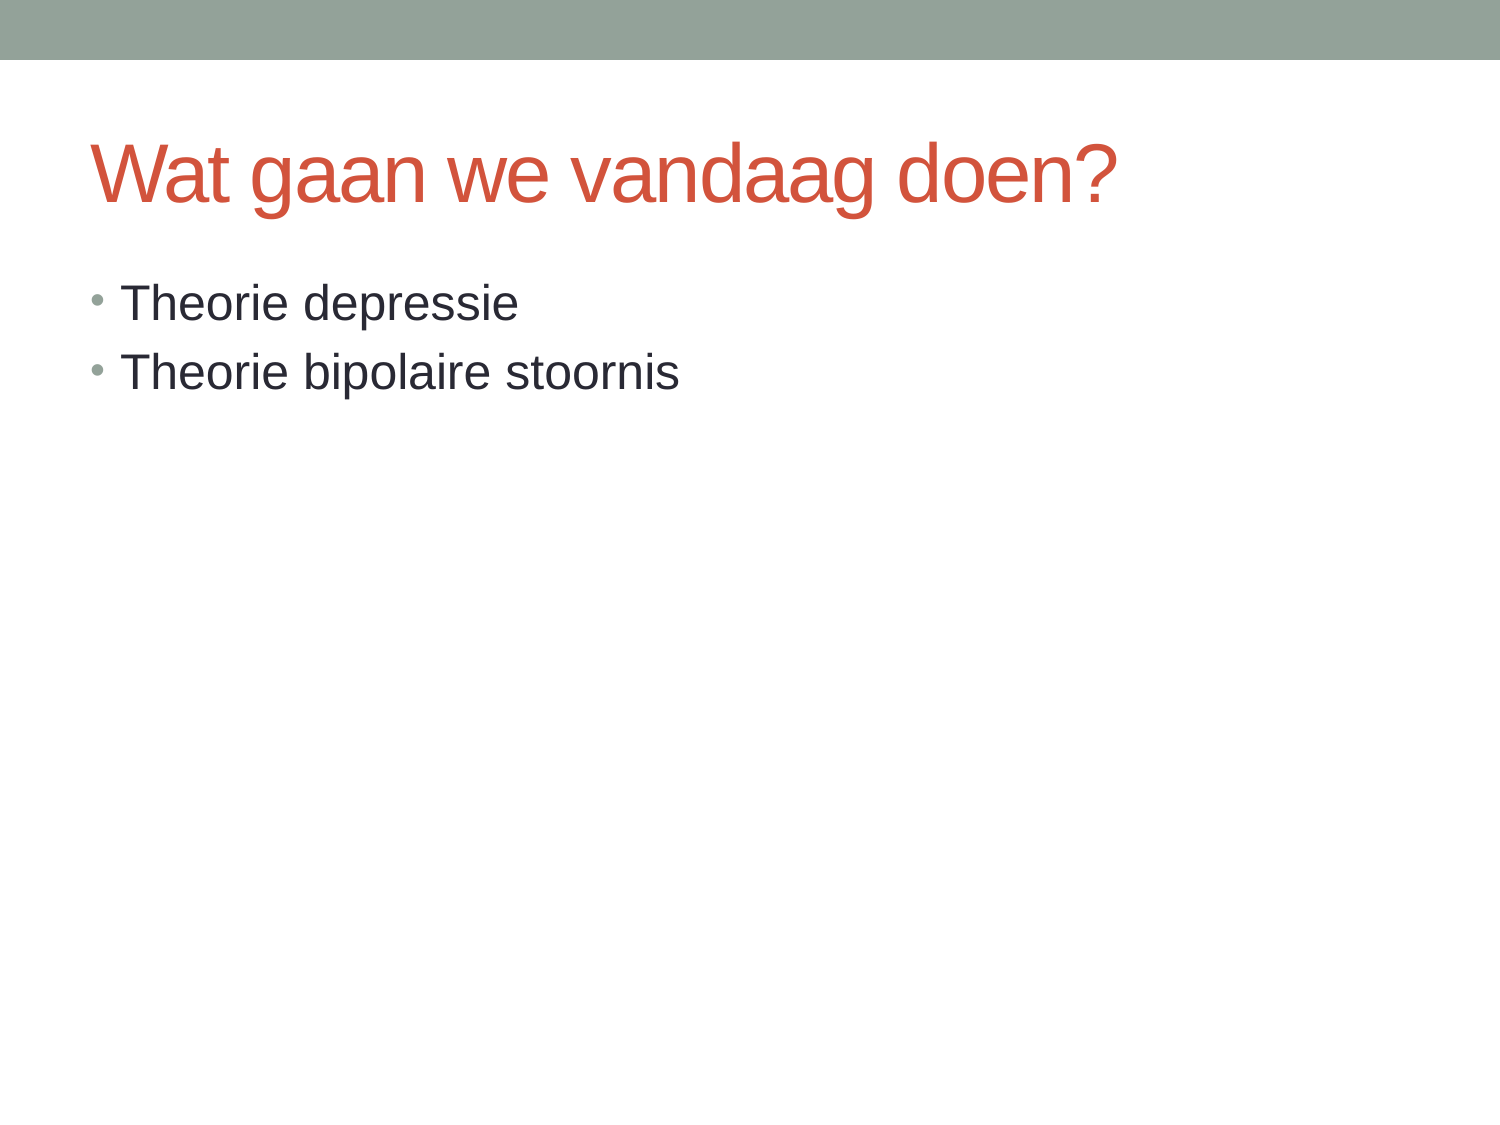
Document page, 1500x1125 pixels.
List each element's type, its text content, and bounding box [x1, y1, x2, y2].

title Wat gaan we vandaag doen? [75, 87, 1425, 250]
list Theorie depressie Theorie bipolaire stoornis [75, 262, 1425, 1063]
